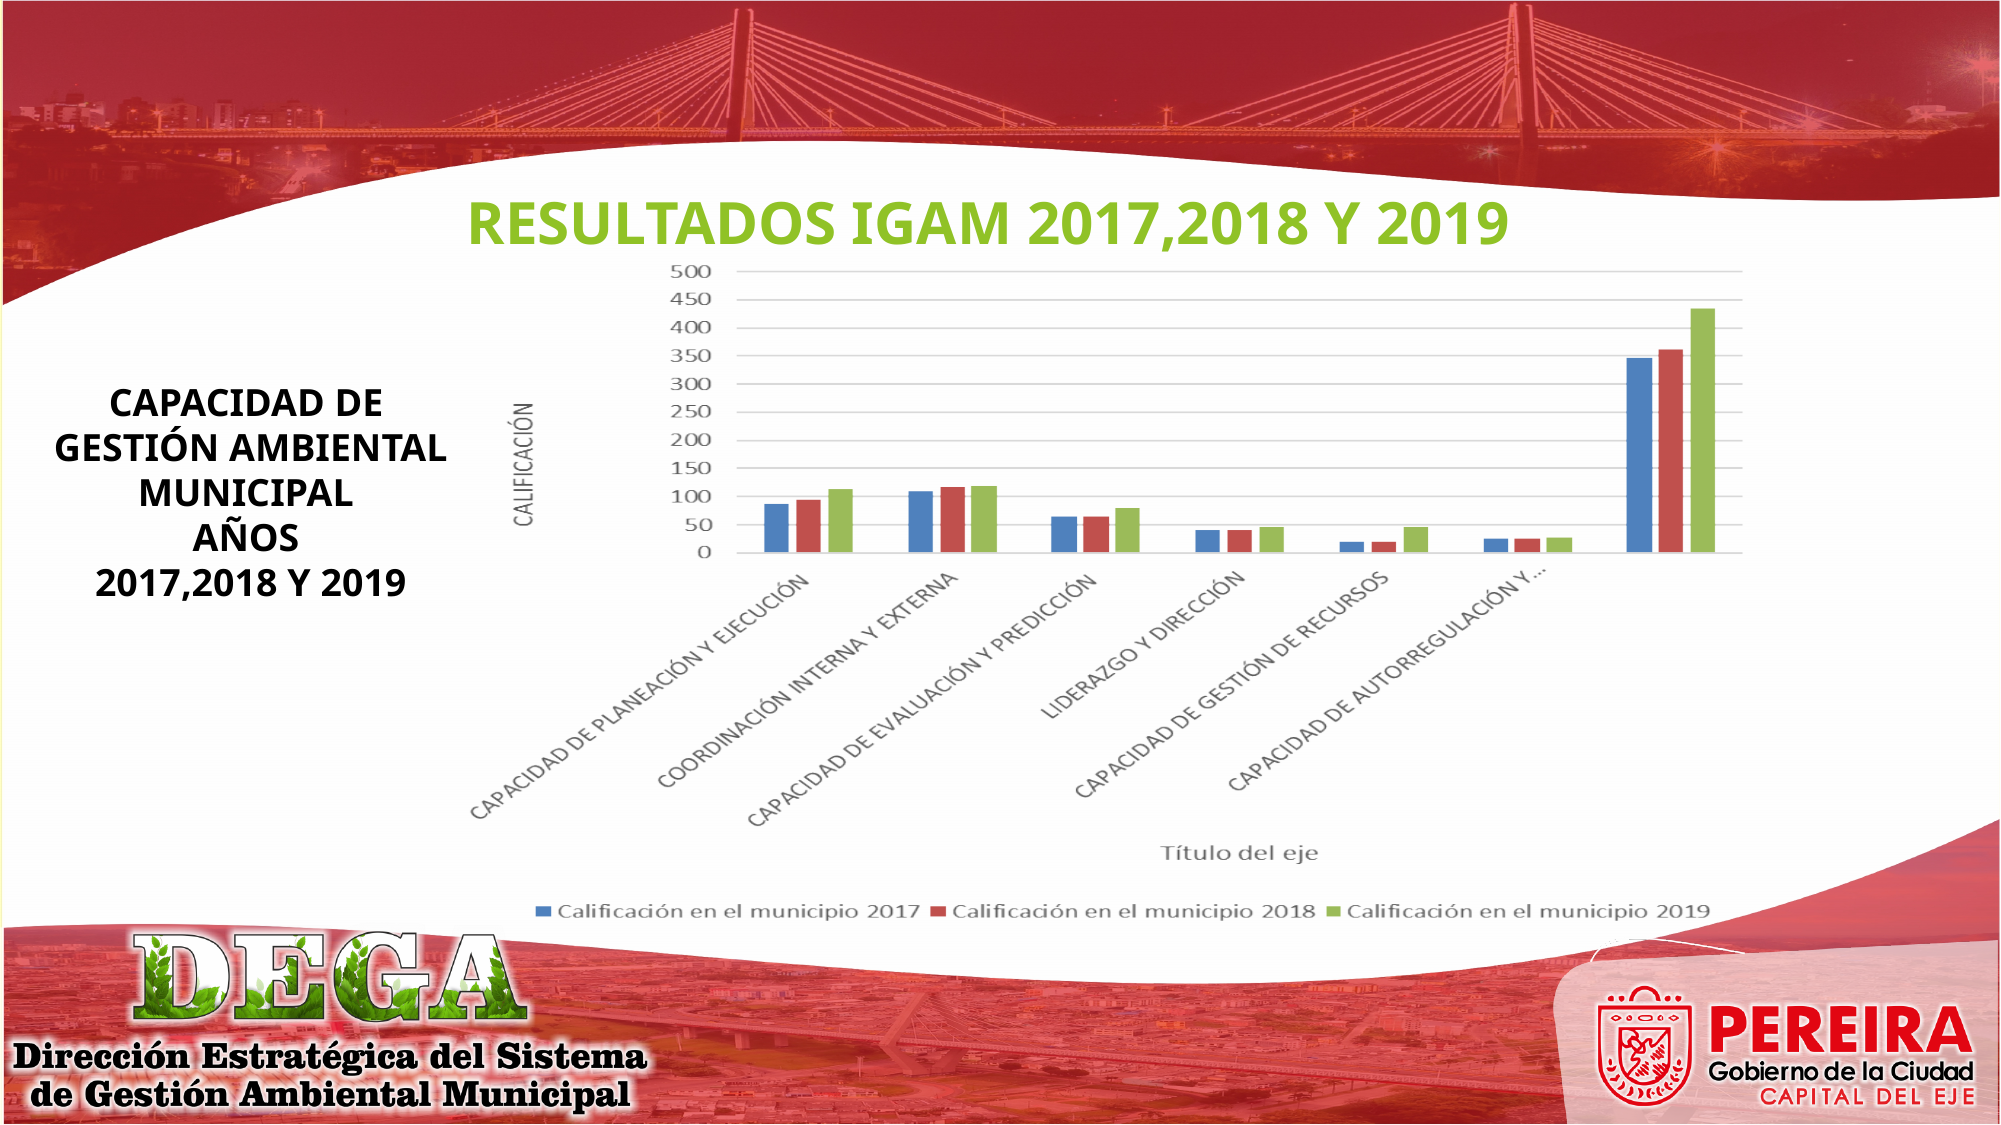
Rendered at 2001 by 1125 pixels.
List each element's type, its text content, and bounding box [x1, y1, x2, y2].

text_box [1, 920, 1998, 1125]
picture [0, 0, 2001, 1125]
text_box RESULTADOS IGAM 2017,2018 Y 2019 [282, 178, 1694, 242]
text_box CAPACIDAD DE GESTIÓN AMBIENTAL MUNICIPAL AÑOS 2017,2018 Y 2019 [16, 371, 456, 590]
